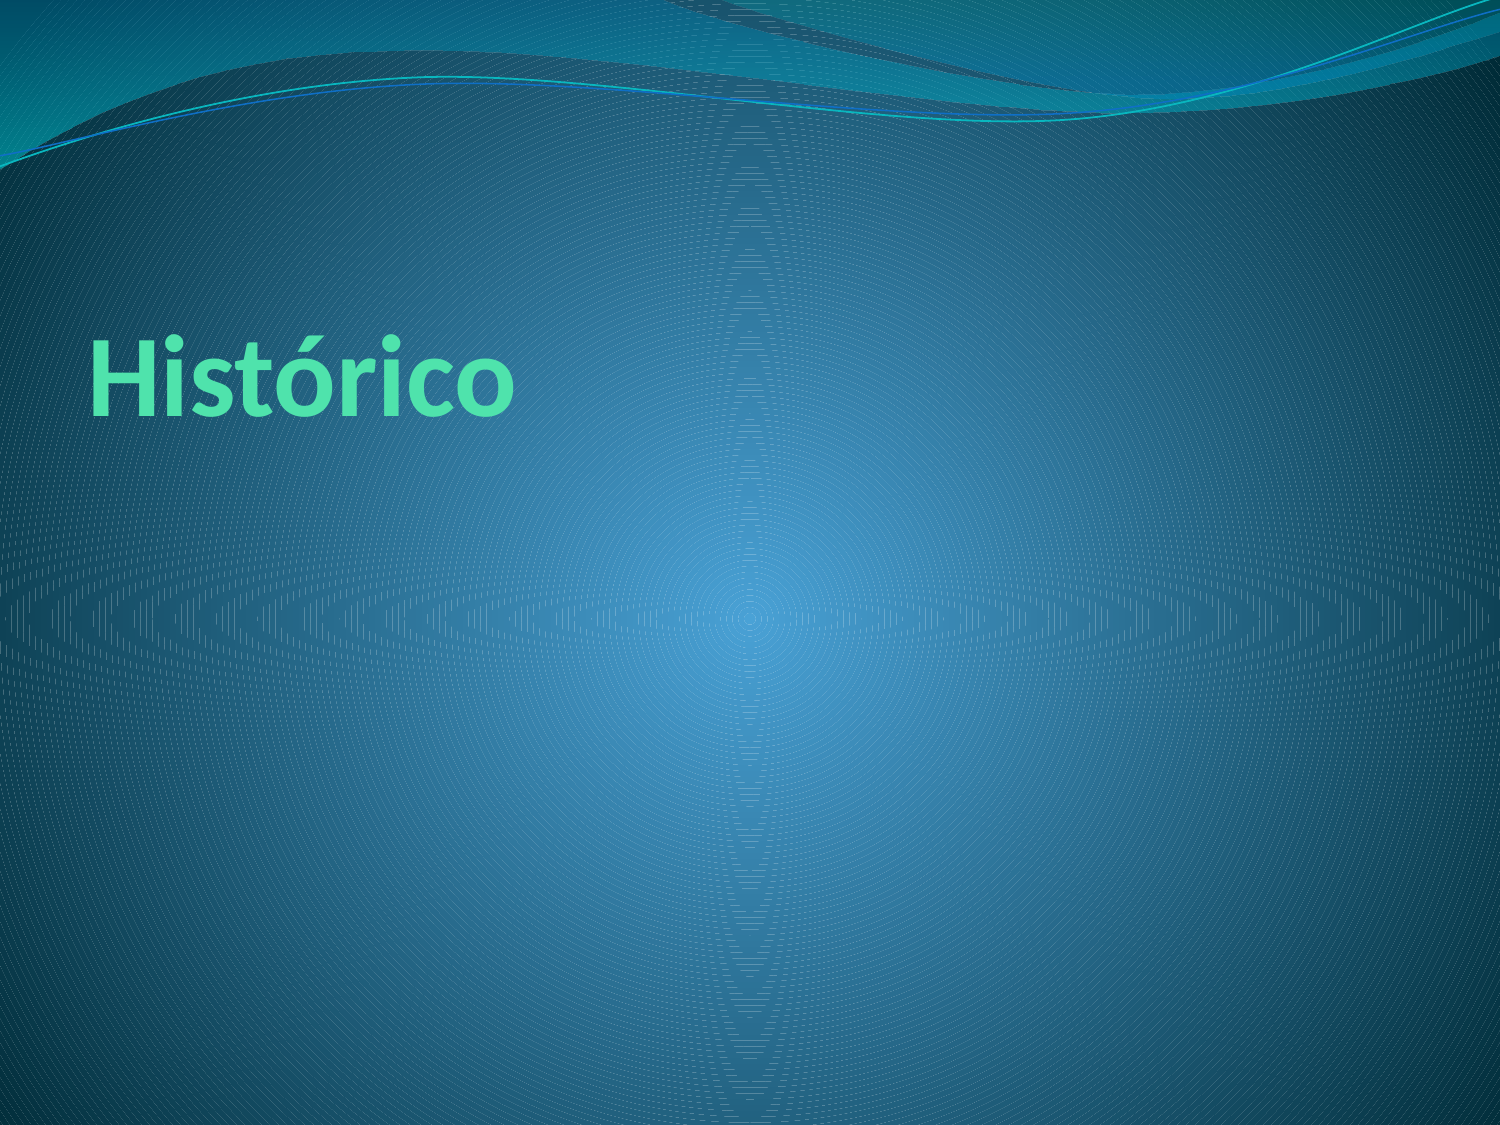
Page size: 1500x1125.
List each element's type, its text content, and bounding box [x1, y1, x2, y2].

title Histórico [86, 216, 1362, 440]
